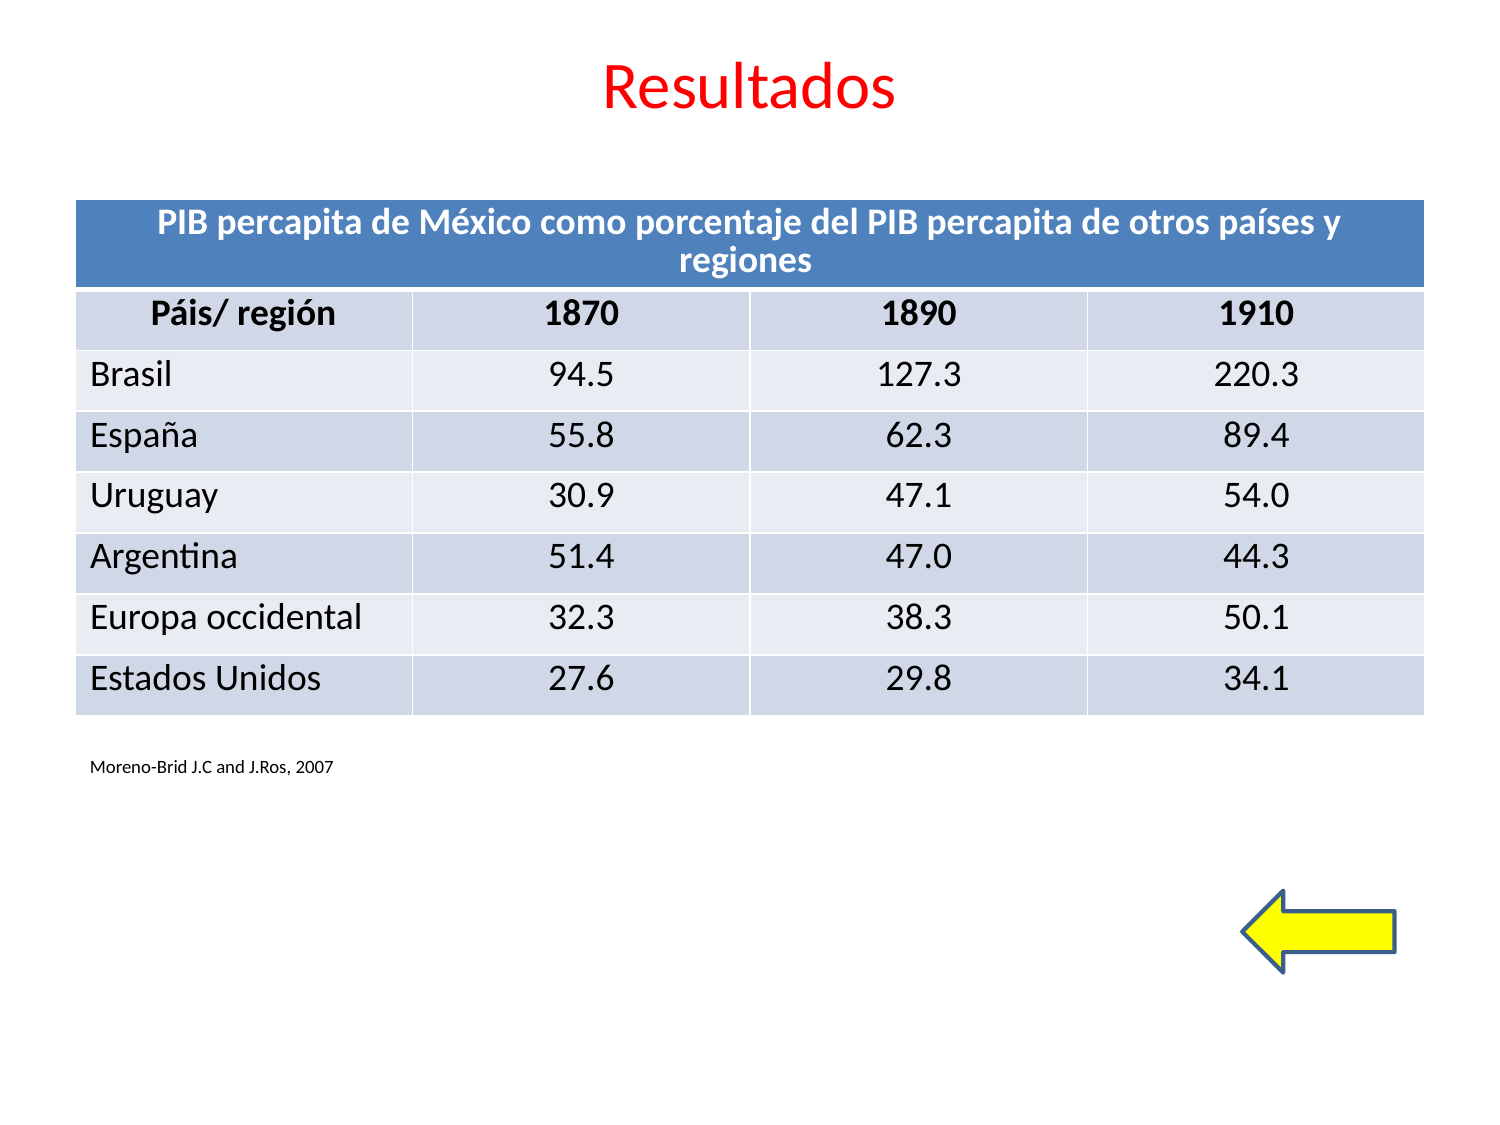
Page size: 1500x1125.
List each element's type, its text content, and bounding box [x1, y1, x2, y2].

table_cell 127.3 [751, 351, 1087, 410]
table_cell 89.4 [1088, 412, 1424, 471]
table_cell 38.3 [751, 595, 1087, 654]
table_cell 47.0 [751, 534, 1087, 593]
table_cell 55.8 [413, 412, 749, 471]
table_cell Páis/ región [76, 292, 412, 350]
table_cell 1890 [751, 292, 1087, 350]
table_cell 54.0 [1088, 473, 1424, 532]
table_header PIB percapita de México como porcentaje del PIB percapita de otros países y regiones [76, 200, 1424, 287]
table_cell España [76, 412, 412, 471]
table_cell Estados Unidos [76, 656, 412, 715]
table_cell 44.3 [1088, 534, 1424, 593]
table_cell 29.8 [751, 656, 1087, 715]
table_cell Europa occidental [76, 595, 412, 654]
table_cell 30.9 [413, 473, 749, 532]
table_cell 62.3 [751, 412, 1087, 471]
table_cell Argentina [76, 534, 412, 593]
text_box Moreno-Brid J.C and J.Ros, 2007 [74, 747, 961, 785]
table_cell 51.4 [413, 534, 749, 593]
table_cell 47.1 [751, 473, 1087, 532]
table_cell Brasil [76, 351, 412, 410]
table_cell Uruguay [76, 473, 412, 532]
table_cell 27.6 [413, 656, 749, 715]
text_box [1240, 888, 1397, 975]
title Resultados [75, 11, 1425, 153]
table_cell 34.1 [1088, 656, 1424, 715]
table_cell 32.3 [413, 595, 749, 654]
table_cell 220.3 [1088, 351, 1424, 410]
table_cell 94.5 [413, 351, 749, 410]
table_cell 1870 [413, 292, 749, 350]
table_cell 1910 [1088, 292, 1424, 350]
table_cell 50.1 [1088, 595, 1424, 654]
